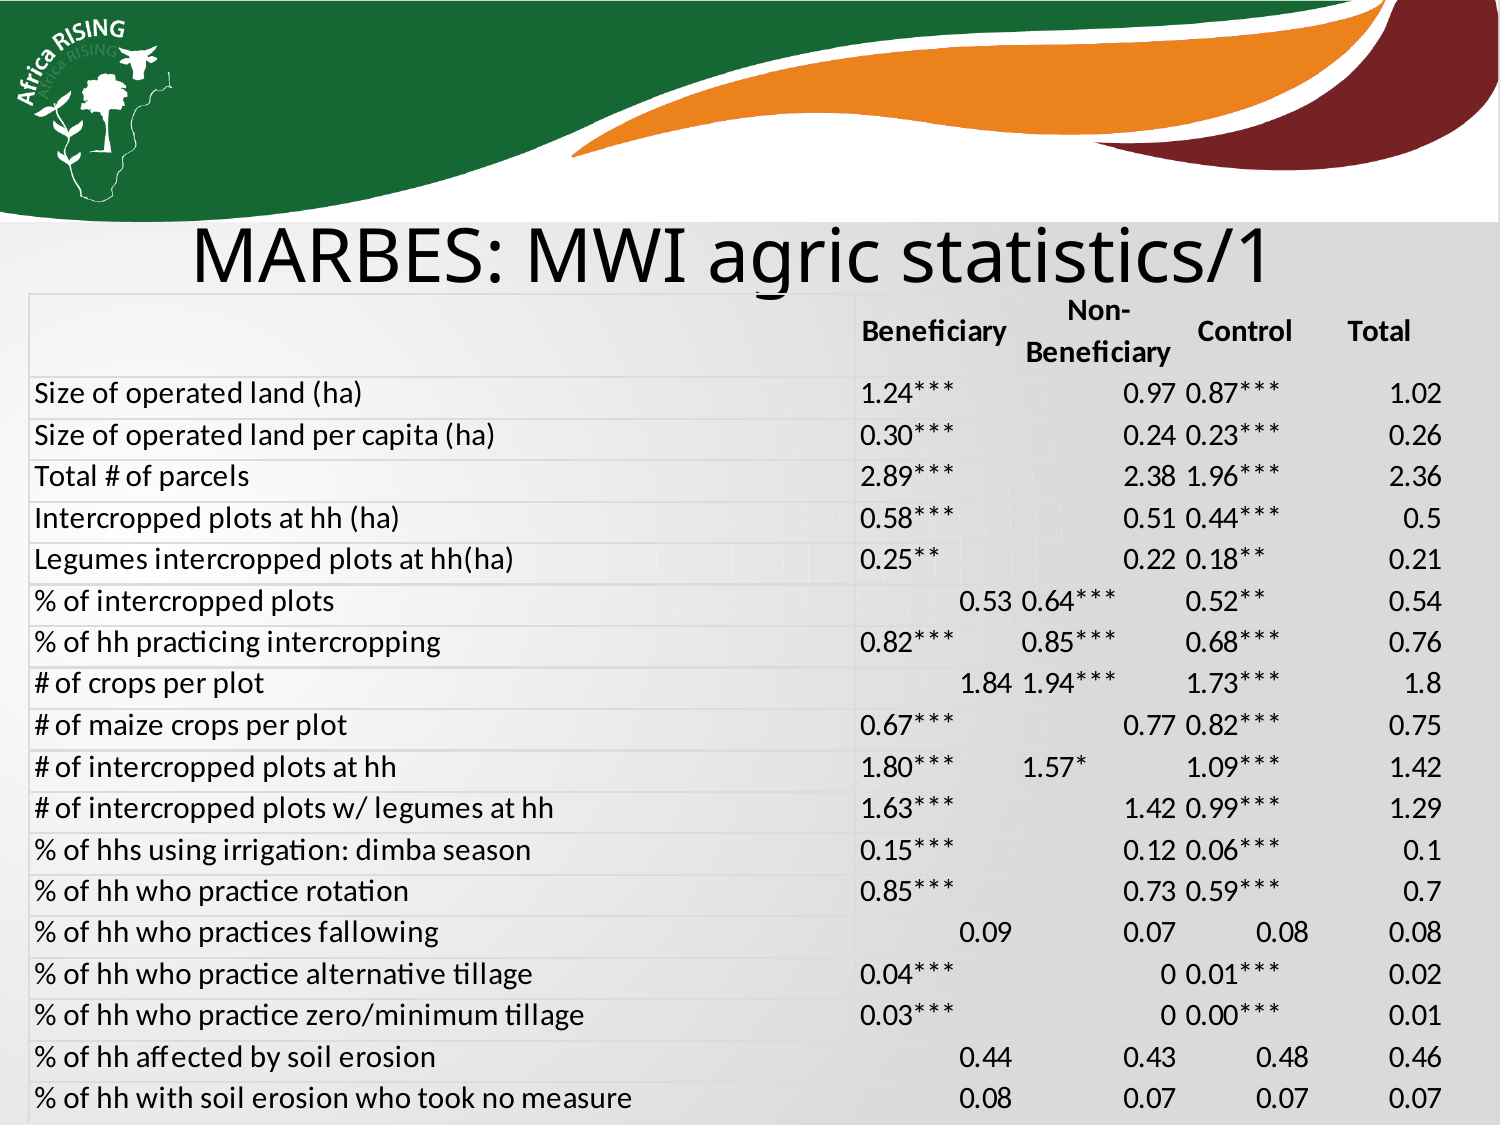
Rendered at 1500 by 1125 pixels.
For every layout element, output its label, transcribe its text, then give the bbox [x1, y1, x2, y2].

picture [27, 292, 1448, 1125]
text_box MARBES: MWI agric statistics/1 [87, 199, 1363, 285]
picture [0, 0, 1499, 222]
